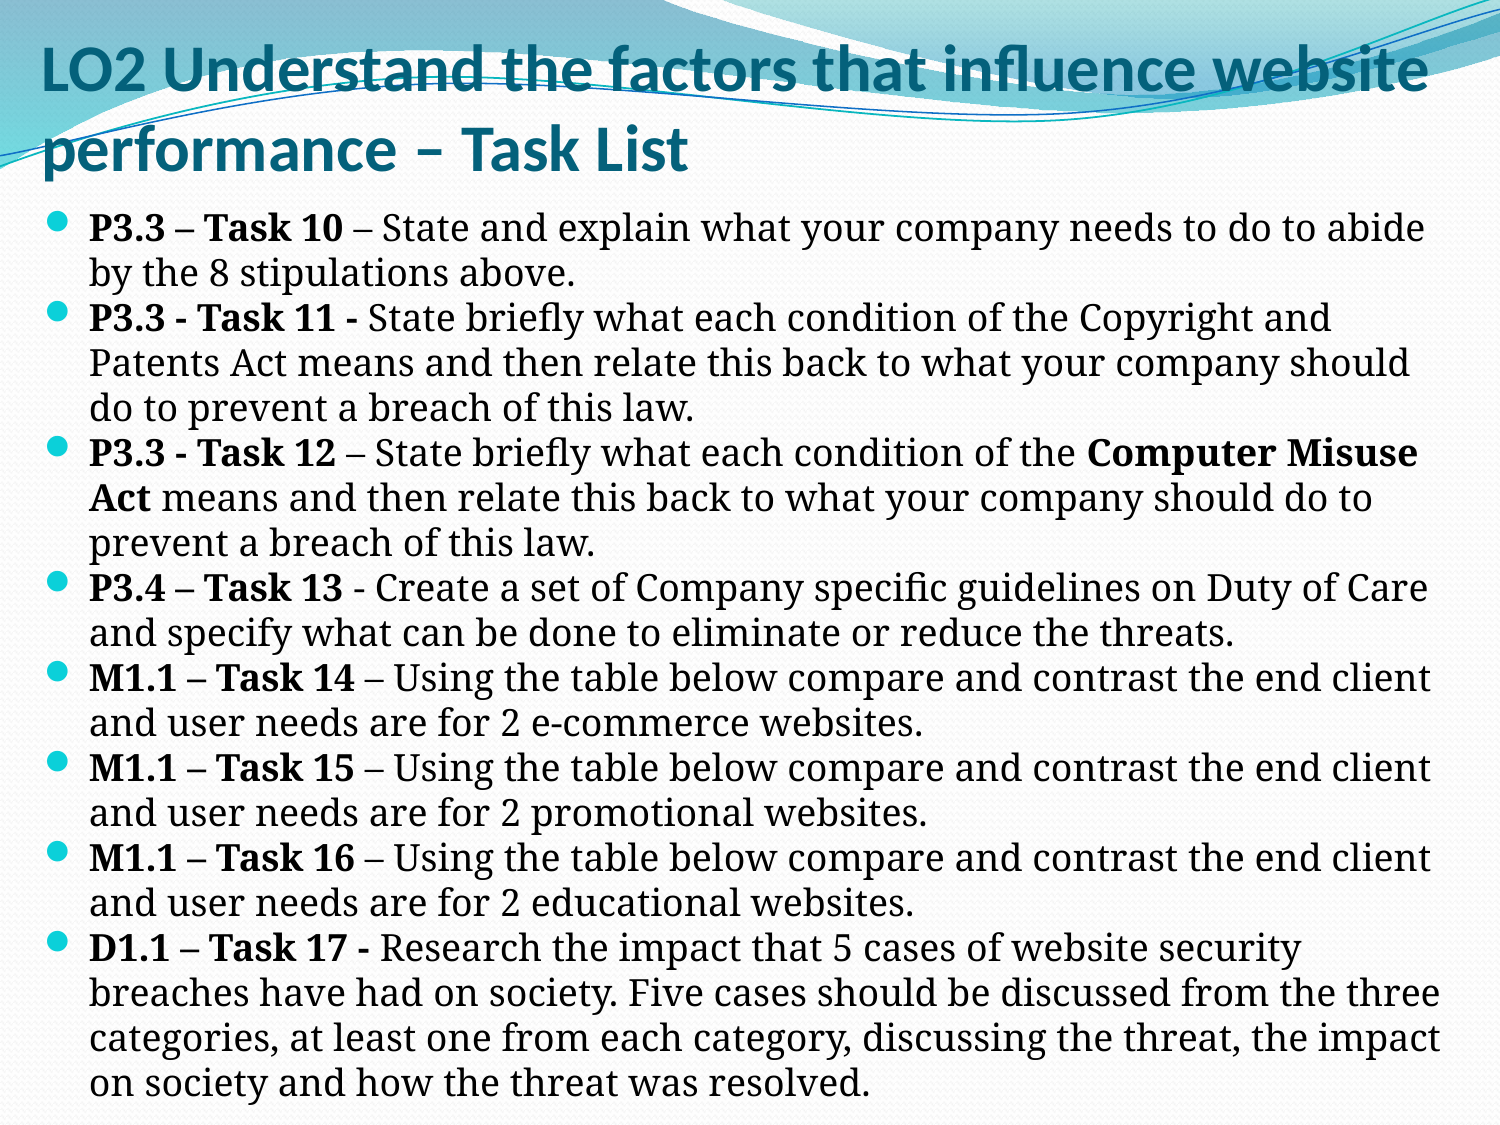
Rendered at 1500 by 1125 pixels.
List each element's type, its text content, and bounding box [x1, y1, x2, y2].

list P3.3 – Task 10 – State and explain what your company needs to do to abide by the 8 stipulations above. P3.3 - Task 11 - State briefly what each condition of the Copyright and Patents Act means and then relate this back to what your company should do to prevent a breach of this law. P3.3 - Task 12 – State briefly what each condition of the Computer Misuse Act means and then relate this back to what your company should do to prevent a breach of this law. P3.4 – Task 13 - Create a set of Company specific guidelines on Duty of Care and specify what can be done to eliminate or reduce the threats. M1.1 – Task 14 – Using the table below compare and contrast the end client and user needs are for 2 e-commerce websites. M1.1 – Task 15 – Using the table below compare and contrast the end client and user needs are for 2 promotional websites. M1.1 – Task 16 – Using the table below compare and contrast the end client and user needs are for 2 educational websites. D1.1 – Task 17 - Research the impact that 5 cases of website security breaches have had on society. Five cases should be discussed from the three categories, at least one from each category, discussing the threat, the impact on society and how the threat was resolved. [29, 196, 1471, 1083]
title LO2 Understand the factors that influence website performance – Task List [41, 30, 1459, 185]
